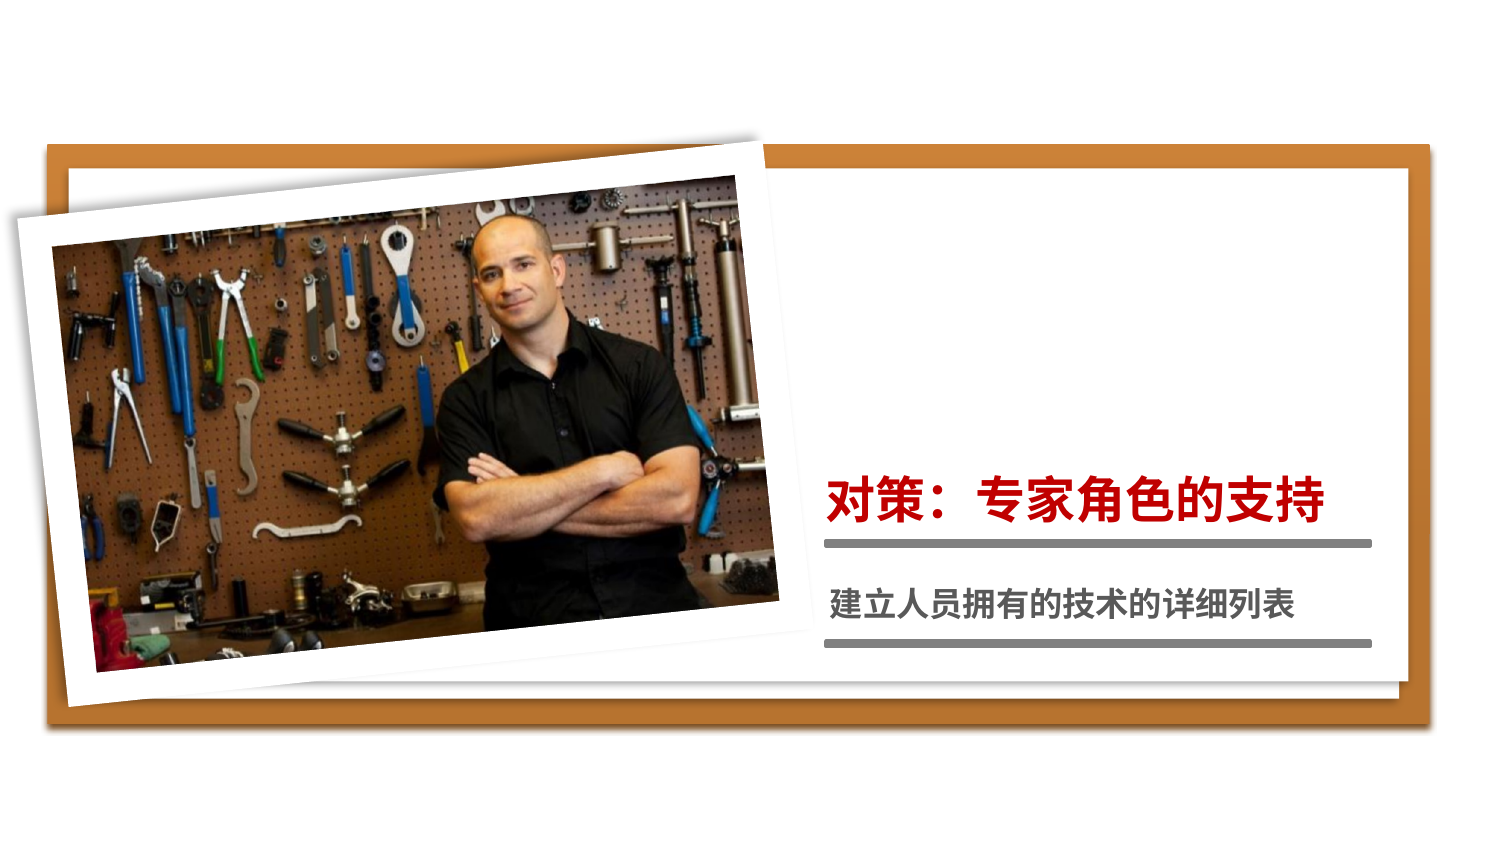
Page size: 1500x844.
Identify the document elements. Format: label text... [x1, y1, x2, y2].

text_box [47, 144, 1430, 724]
text_box [318, 168, 1409, 682]
text_box [826, 541, 1370, 546]
text_box [826, 641, 1370, 647]
text_box 建立人员拥有的技术的详细列表 [814, 563, 1376, 631]
text_box [68, 168, 379, 201]
text_box 对策：专家角色的支持 [810, 460, 1376, 536]
picture [53, 176, 779, 672]
text_box [157, 691, 1400, 699]
